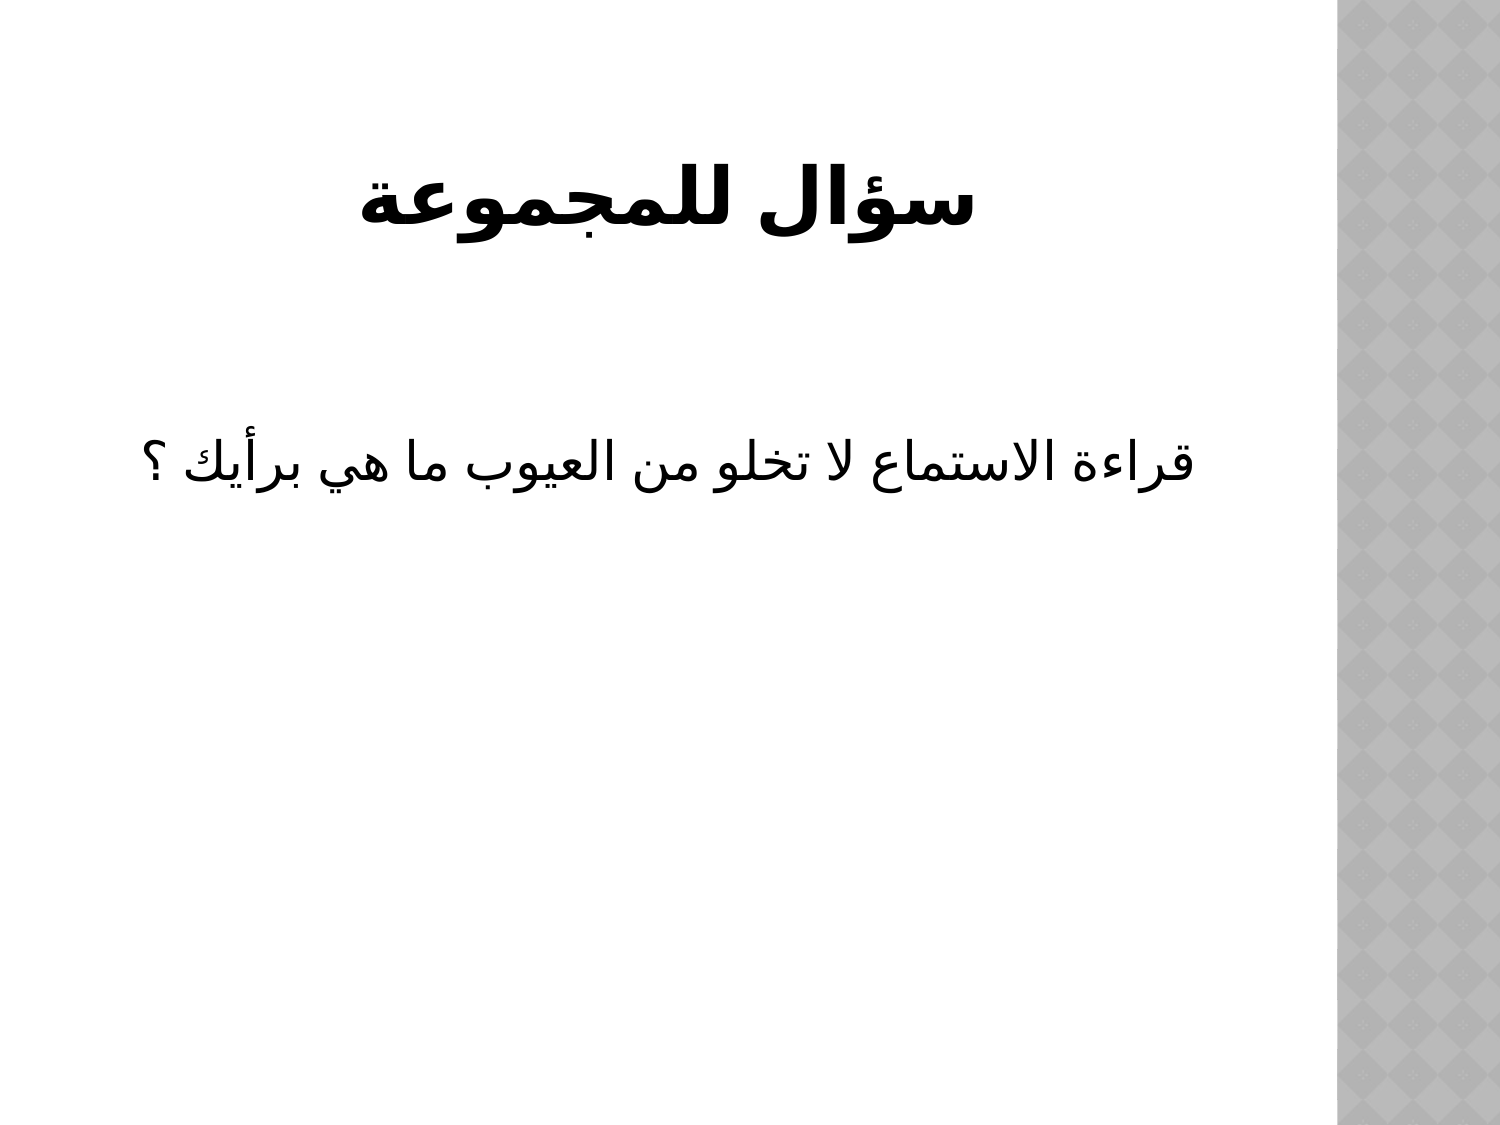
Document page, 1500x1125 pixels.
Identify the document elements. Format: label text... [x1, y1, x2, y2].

list قراءة الاستماع لا تخلو من العيوب ما هي برأيك ؟ [75, 264, 1263, 1059]
title سؤال للمجموعة [75, 52, 1263, 240]
